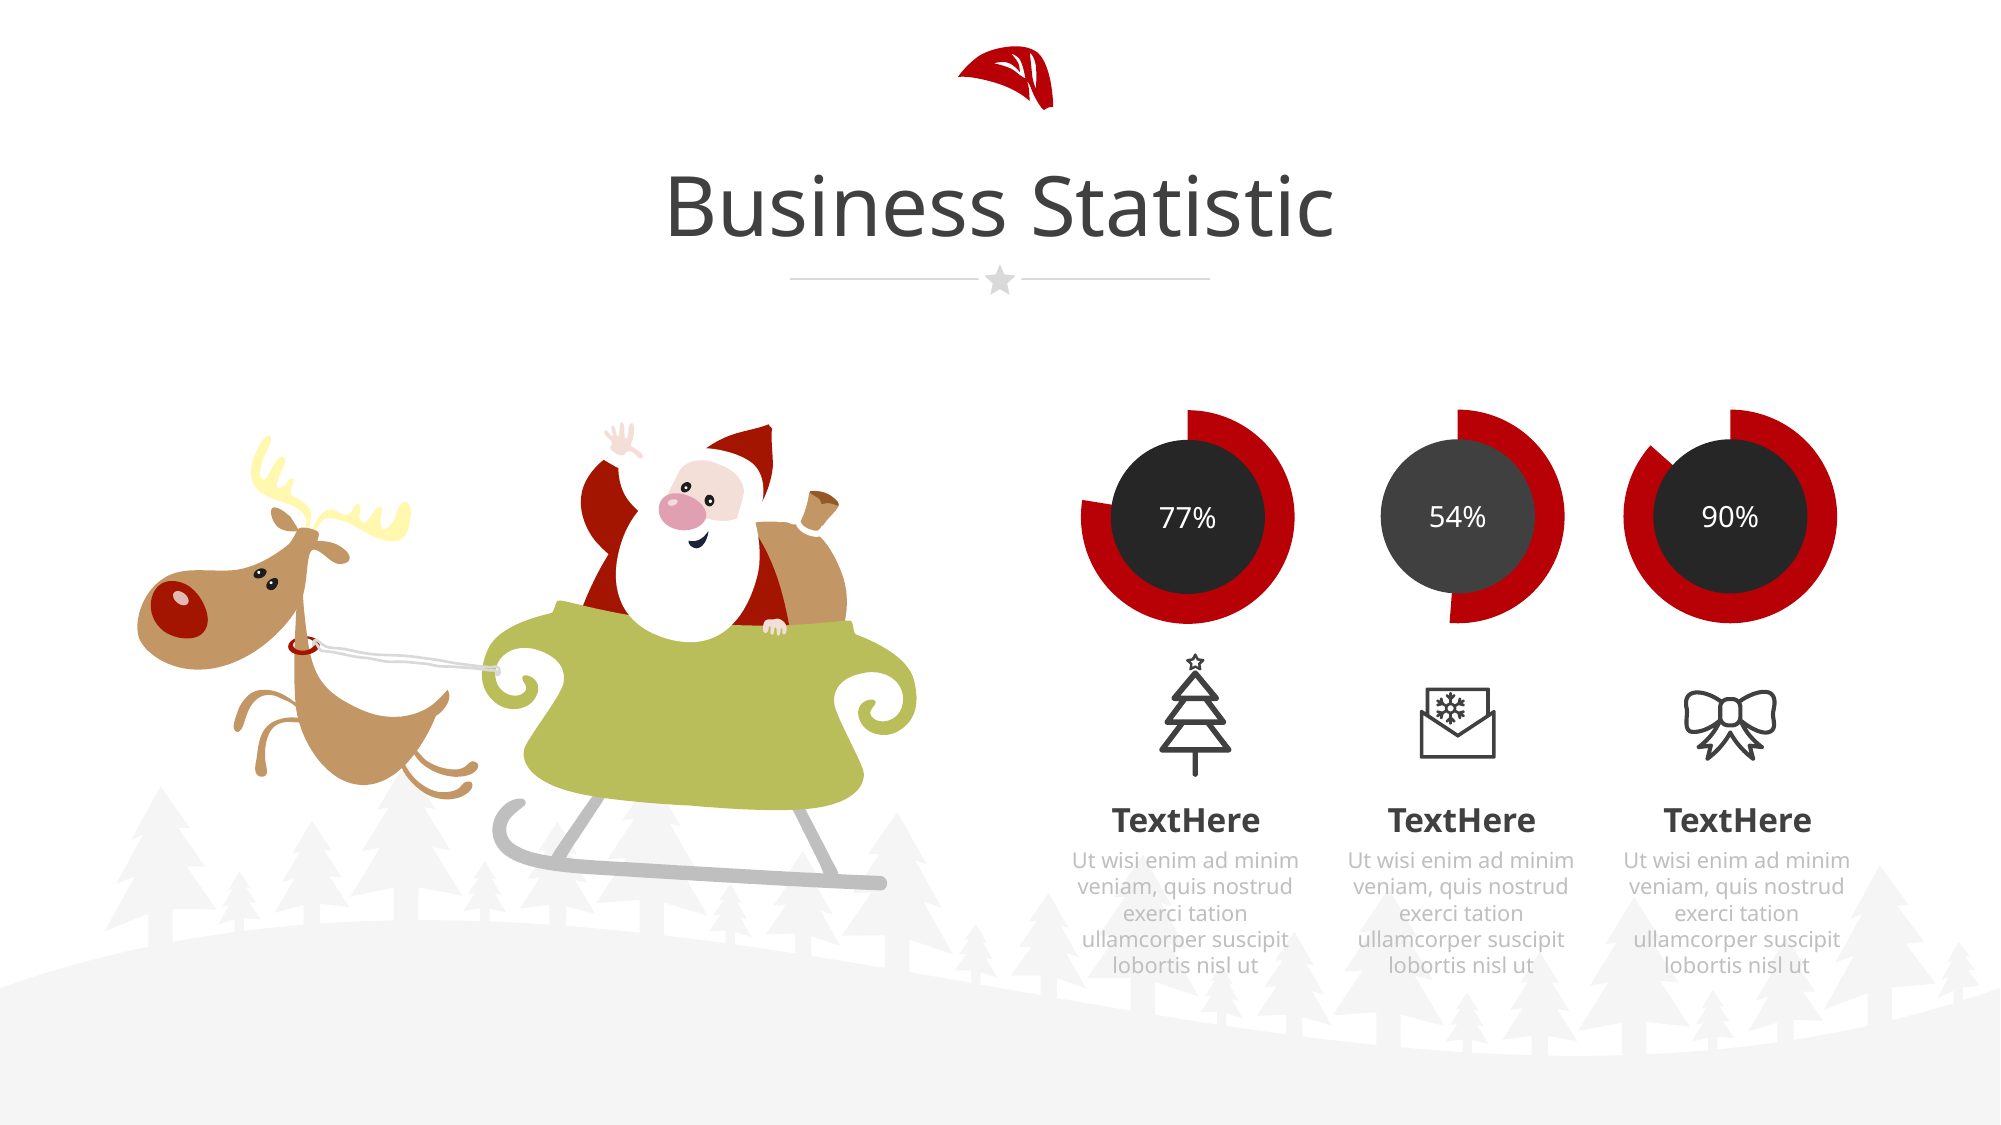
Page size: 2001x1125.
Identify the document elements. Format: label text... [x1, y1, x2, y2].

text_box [1419, 687, 1496, 759]
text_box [1159, 653, 1232, 777]
text_box Ut wisi enim ad minim veniam, quis nostrud exerci tation ullamcorper suscipit lobortis nisl ut [1047, 839, 1323, 986]
text_box TextHere [1048, 792, 1324, 839]
title Business Statistic [137, 156, 1863, 273]
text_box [1623, 409, 1838, 624]
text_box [1080, 410, 1295, 624]
text_box Ut wisi enim ad minim veniam, quis nostrud exerci tation ullamcorper suscipit lobortis nisl ut [1323, 839, 1599, 986]
text_box TextHere [1600, 792, 1876, 847]
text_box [137, 410, 917, 891]
text_box TextHere [1324, 792, 1600, 839]
text_box [1684, 689, 1777, 761]
text_box Ut wisi enim ad minim veniam, quis nostrud exerci tation ullamcorper suscipit lobortis nisl ut [1599, 839, 1875, 986]
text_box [1350, 409, 1565, 624]
